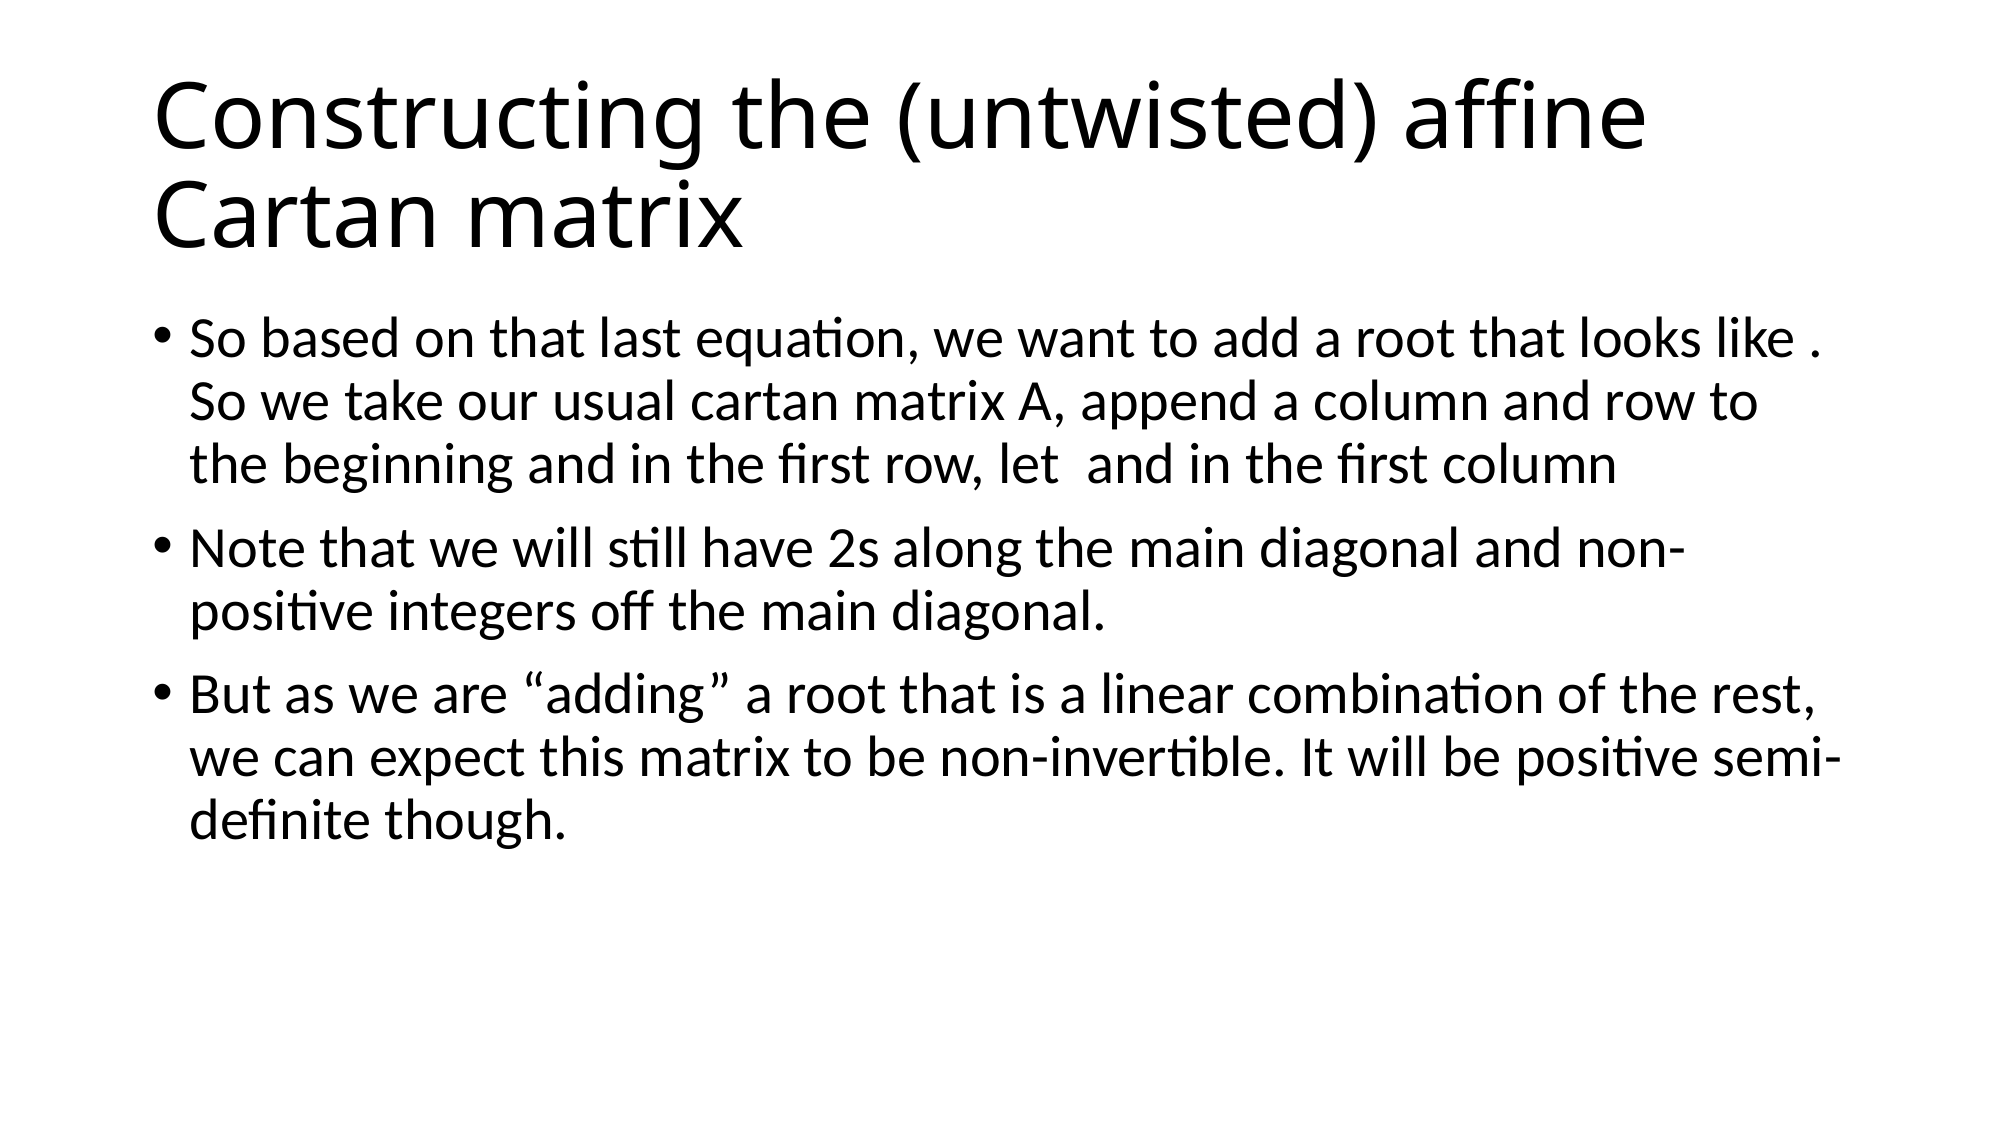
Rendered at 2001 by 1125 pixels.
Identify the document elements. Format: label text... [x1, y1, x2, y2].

title Constructing the (untwisted) affine Cartan matrix [137, 59, 1863, 278]
